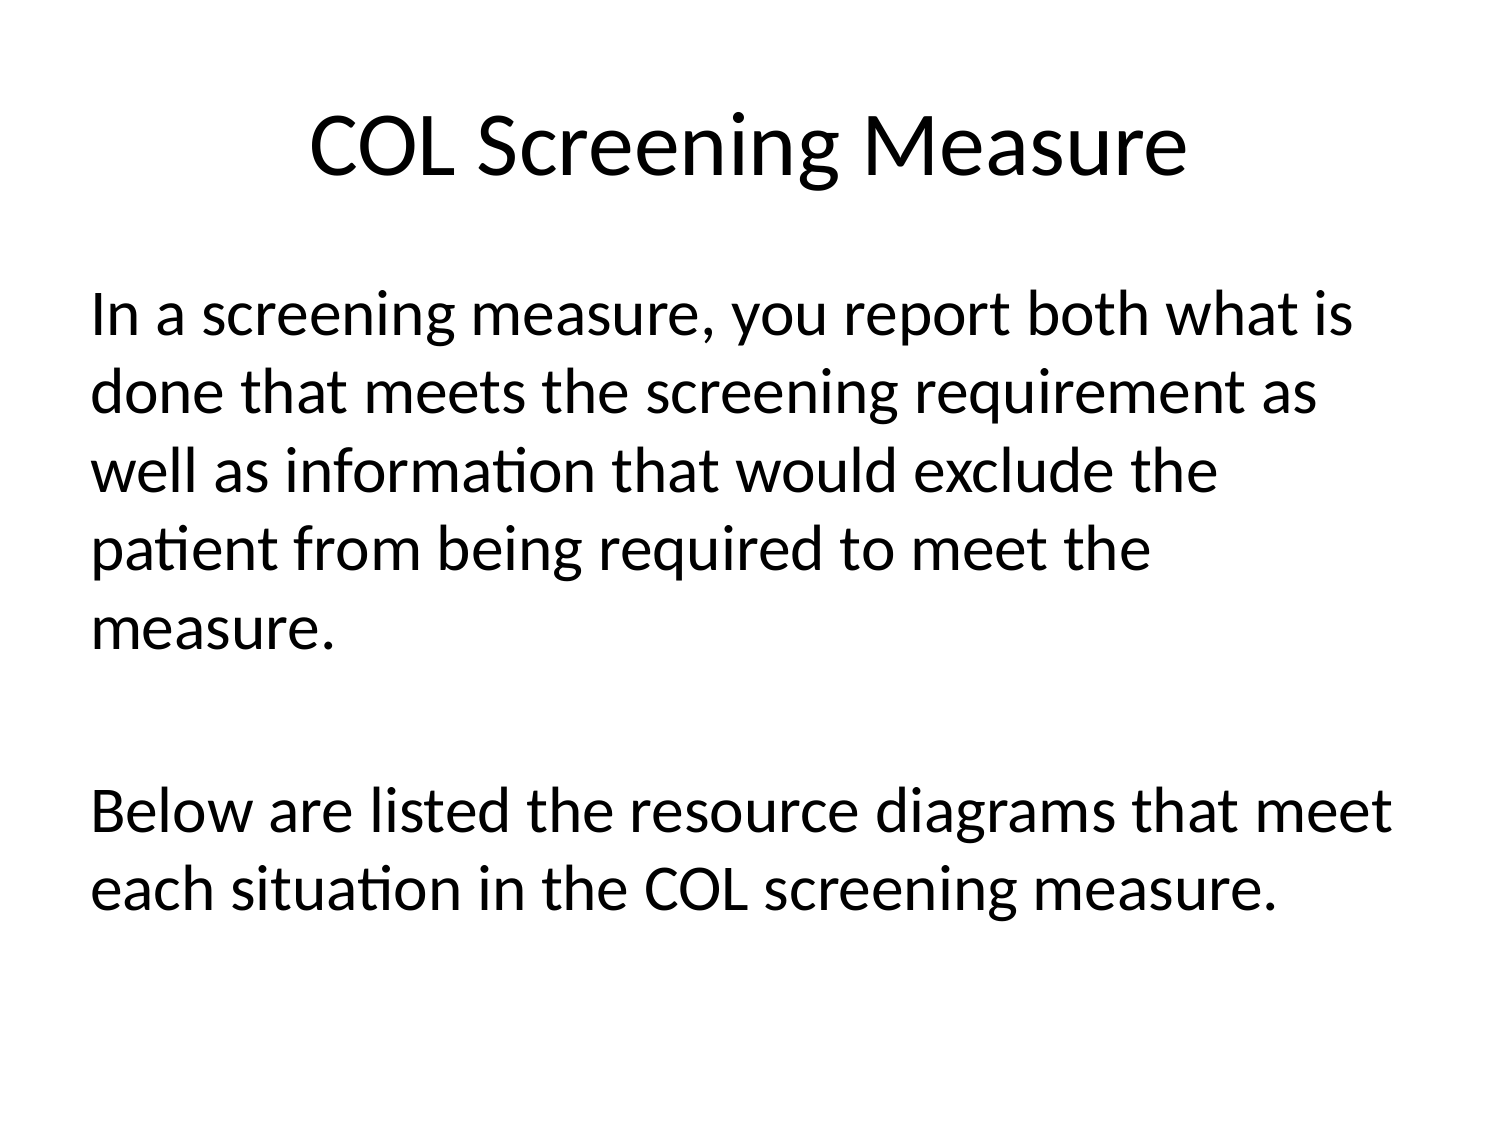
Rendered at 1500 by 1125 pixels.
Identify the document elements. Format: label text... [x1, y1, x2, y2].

title COL Screening Measure [75, 45, 1425, 233]
list In a screening measure, you report both what is done that meets the screening requirement as well as information that would exclude the patient from being required to meet the measure. Below are listed the resource diagrams that meet each situation in the COL screening measure. [75, 262, 1425, 1005]
